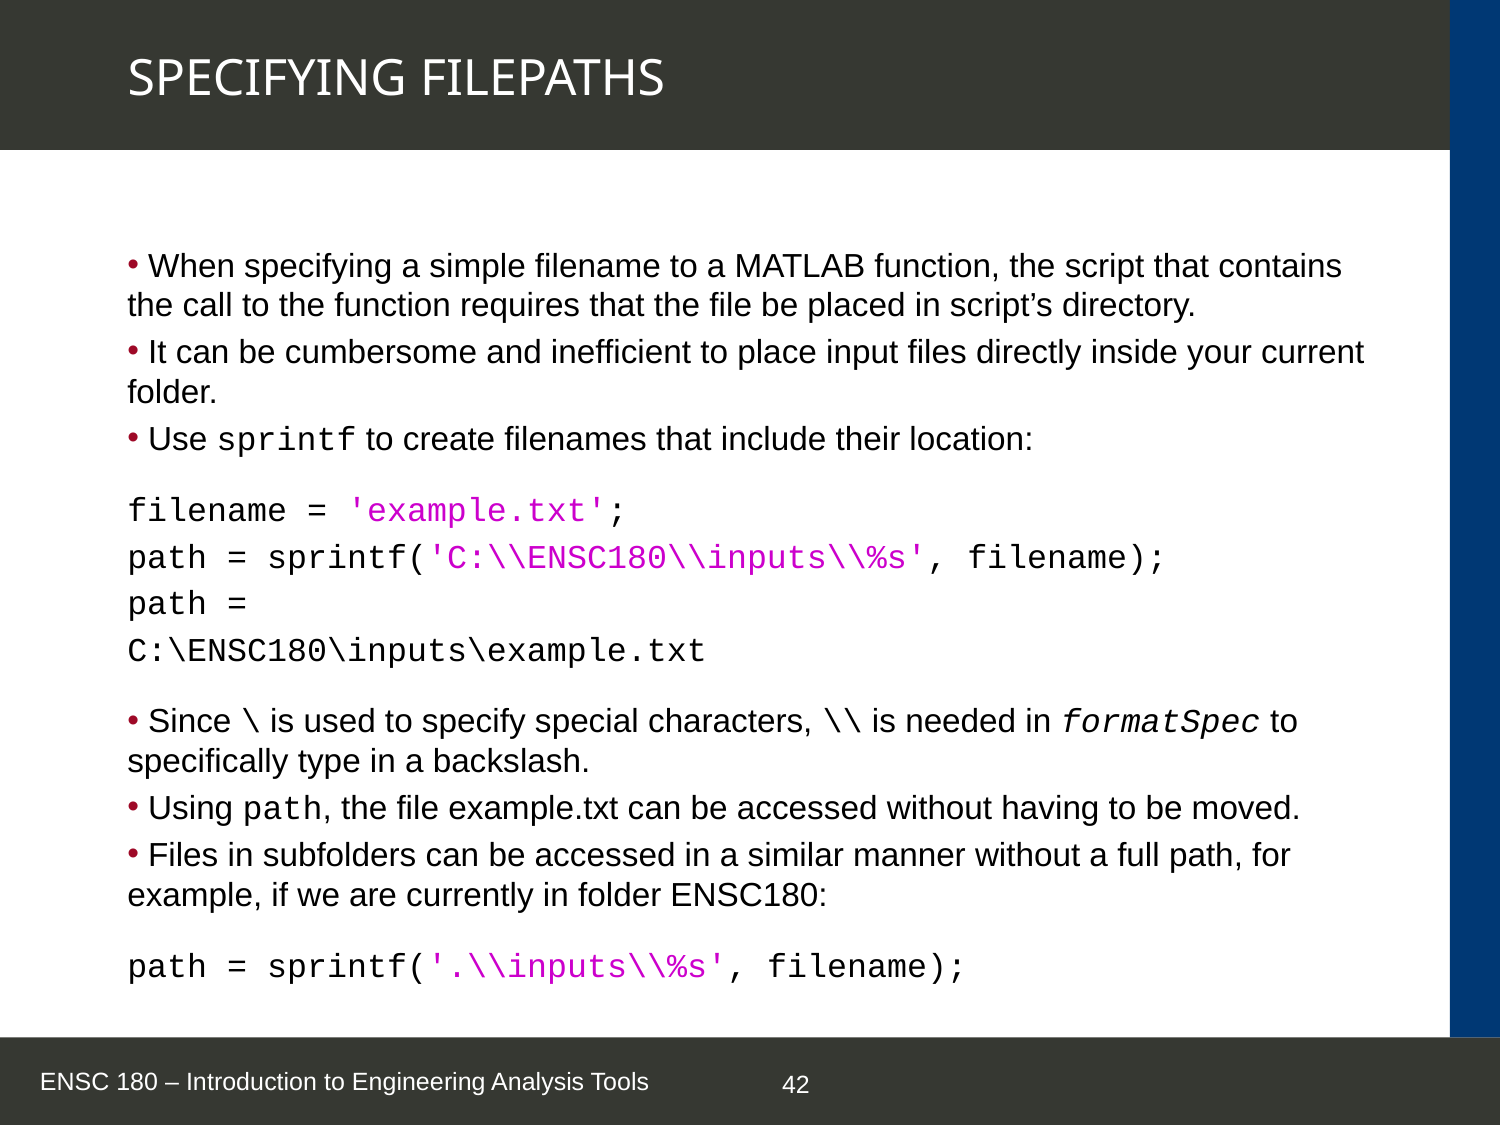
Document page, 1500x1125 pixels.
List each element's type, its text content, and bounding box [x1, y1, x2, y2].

footer ENSC 180 – Introduction to Engineering Analysis Tools [24, 1057, 740, 1113]
list When specifying a simple filename to a MATLAB function, the script that contains the call to the function requires that the file be placed in script’s directory. It can be cumbersome and inefficient to place input files directly inside your current folder. Use sprintf to create filenames that include their location: filename = 'example.txt'; path = sprintf('C:\\ENSC180\\inputs\\%s', filename); path = C:\ENSC180\inputs\example.txt Since \ is used to specify special characters, \\ is needed in formatSpec to specifically type in a backslash. Using path, the file example.txt can be accessed without having to be moved. Files in subfolders can be accessed in a similar manner without a full path, for example, if we are currently in folder ENSC180: path = sprintf('.\\inputs\\%s', filename); [112, 236, 1388, 1028]
title SPECIFYING FILEPATHS [112, 37, 1450, 138]
